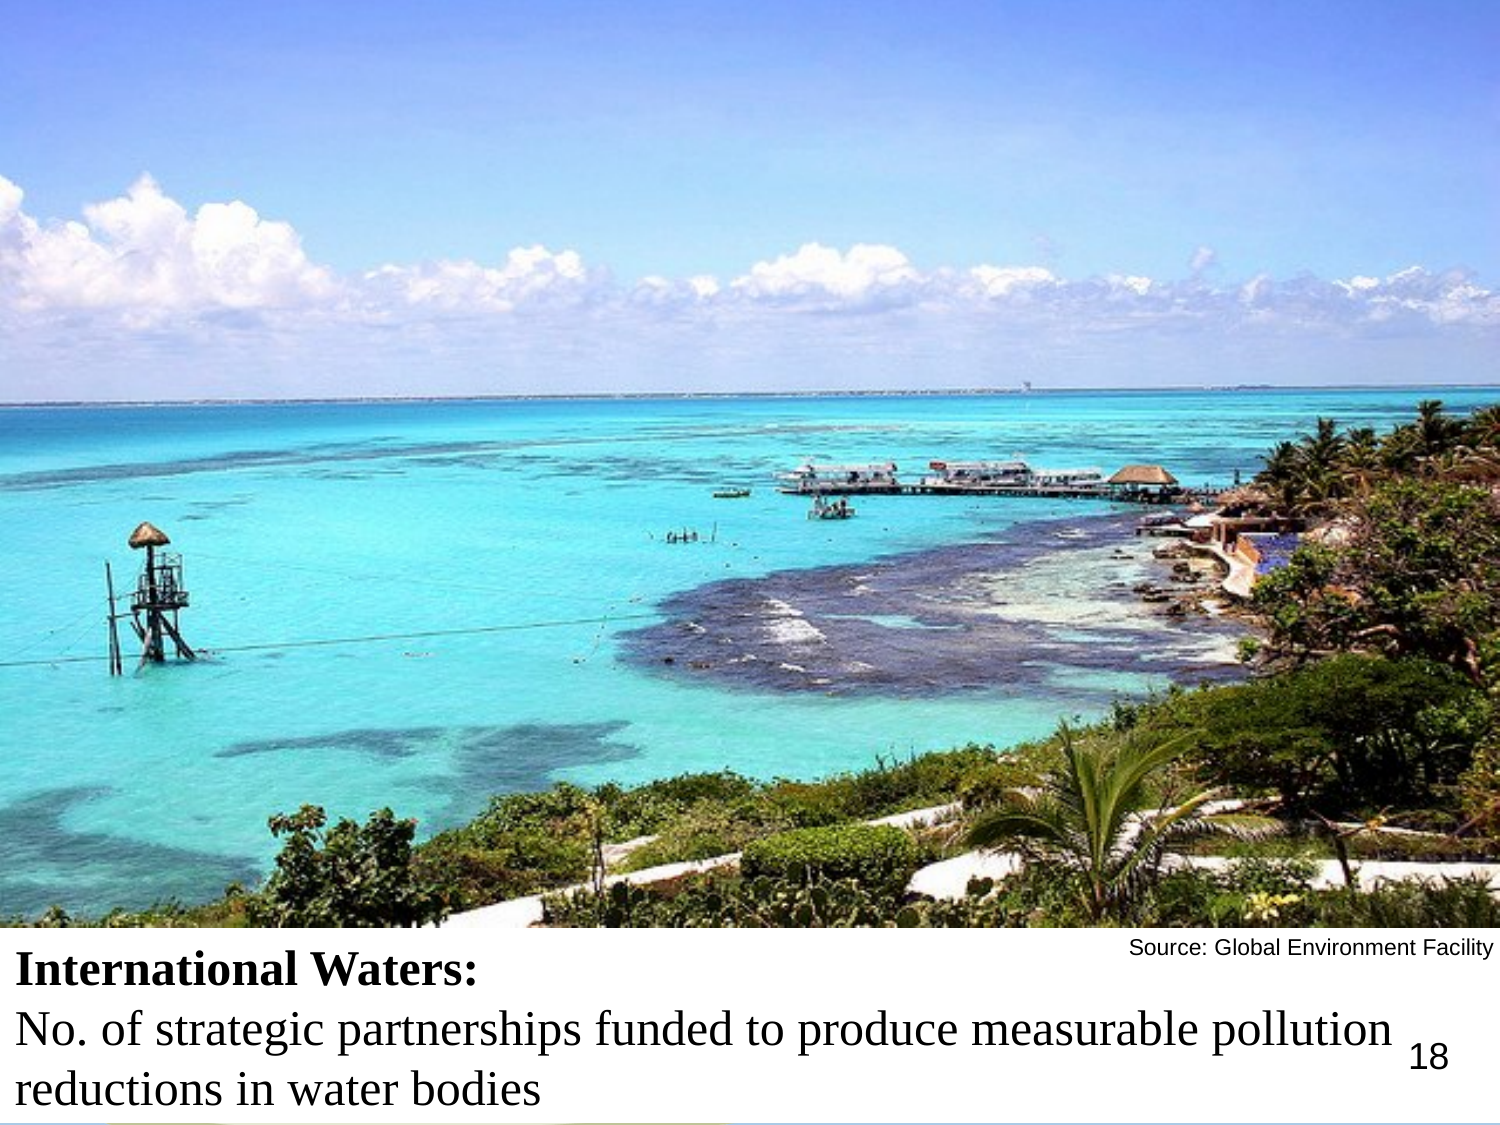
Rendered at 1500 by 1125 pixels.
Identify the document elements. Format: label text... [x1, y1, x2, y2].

slide_number 18 [1374, 1012, 1500, 1095]
picture [0, 0, 1500, 929]
text_box International Waters: No. of strategic partnerships funded to produce measurable pollution reductions in water bodies [0, 936, 1500, 1123]
text_box Source: Global Environment Facility [1114, 935, 1500, 968]
